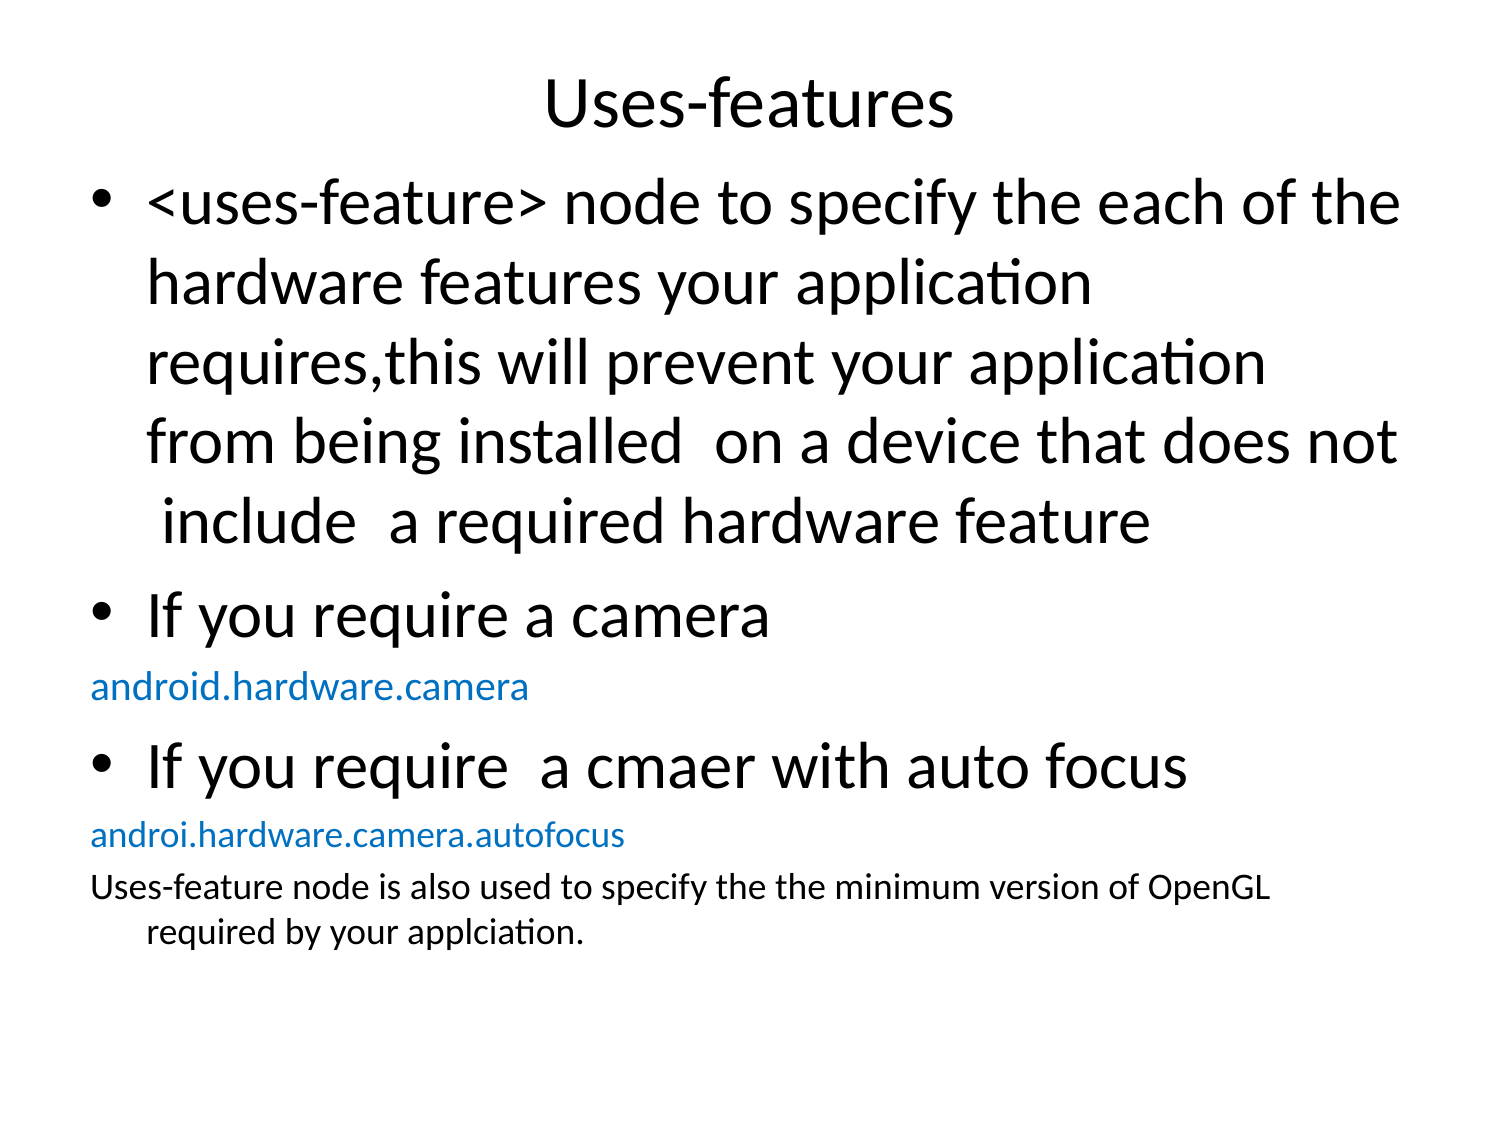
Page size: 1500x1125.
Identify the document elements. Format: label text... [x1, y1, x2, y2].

list <uses-feature> node to specify the each of the hardware features your application requires,this will prevent your application from being installed on a device that does not include a required hardware feature If you require a camera android.hardware.camera If you require a cmaer with auto focus androi.hardware.camera.autofocus Uses-feature node is also used to specify the the minimum version of OpenGL required by your applciation. [75, 149, 1425, 1005]
title Uses-features [75, 45, 1425, 149]
